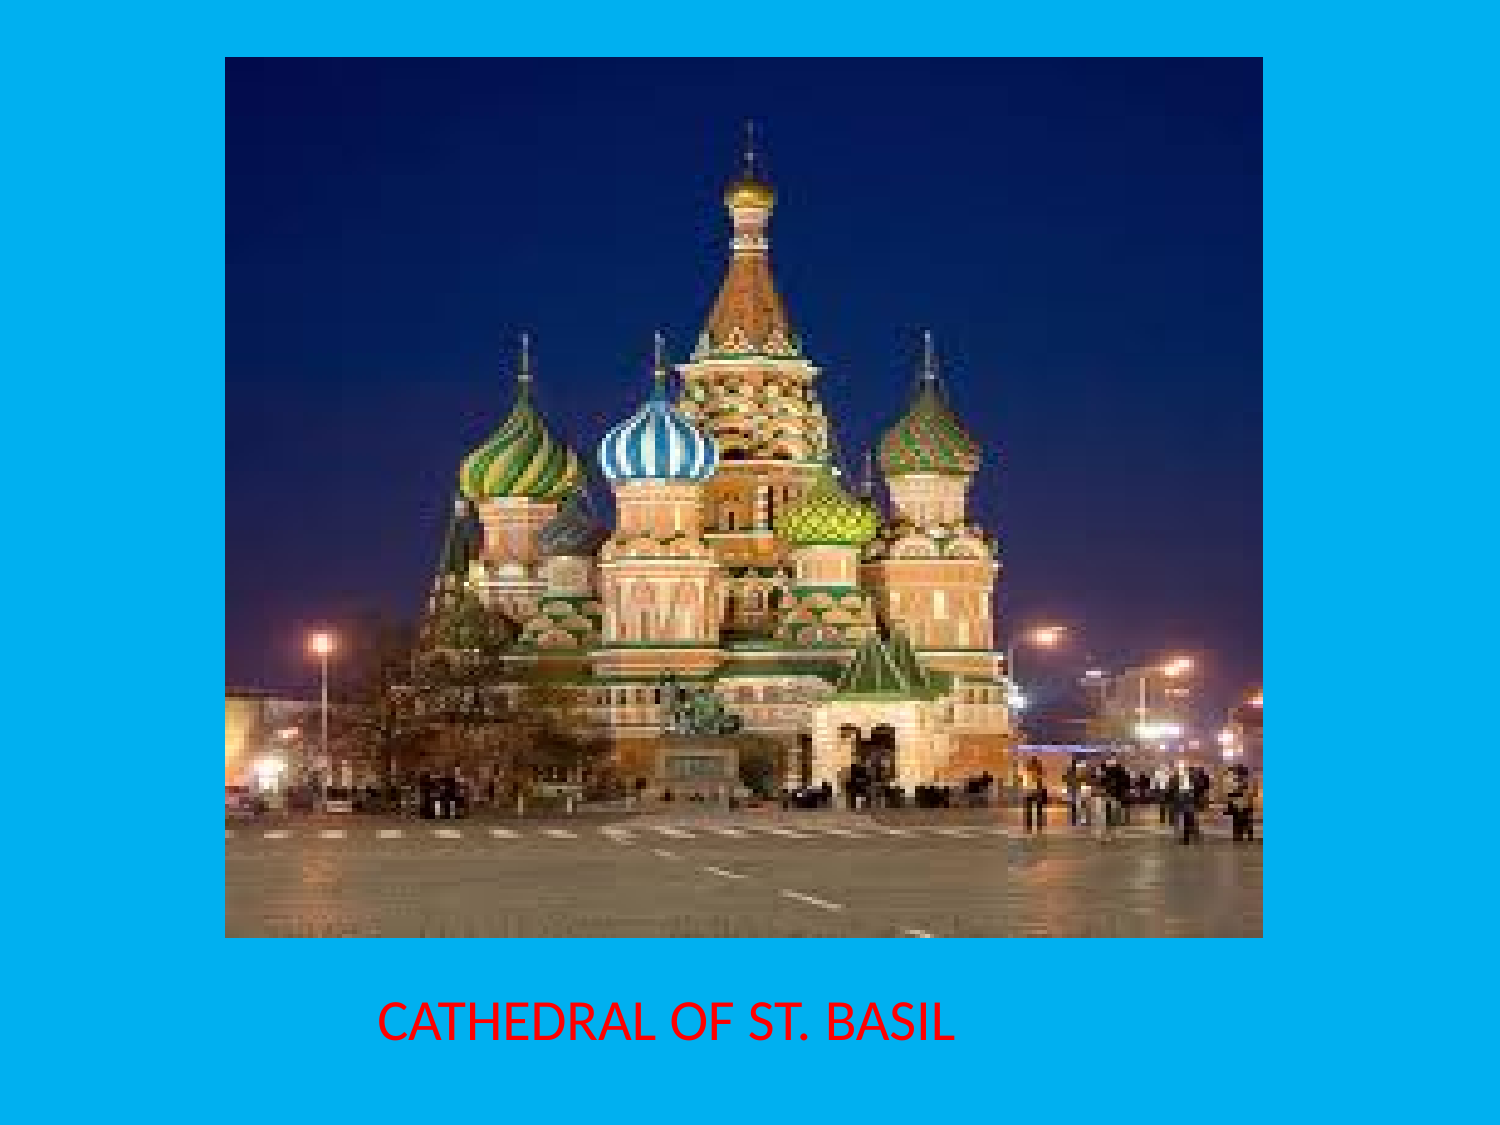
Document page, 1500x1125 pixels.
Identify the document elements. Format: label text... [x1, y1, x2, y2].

picture [226, 58, 1262, 937]
text_box CATHEDRAL OF ST. BASIL [362, 975, 988, 1060]
